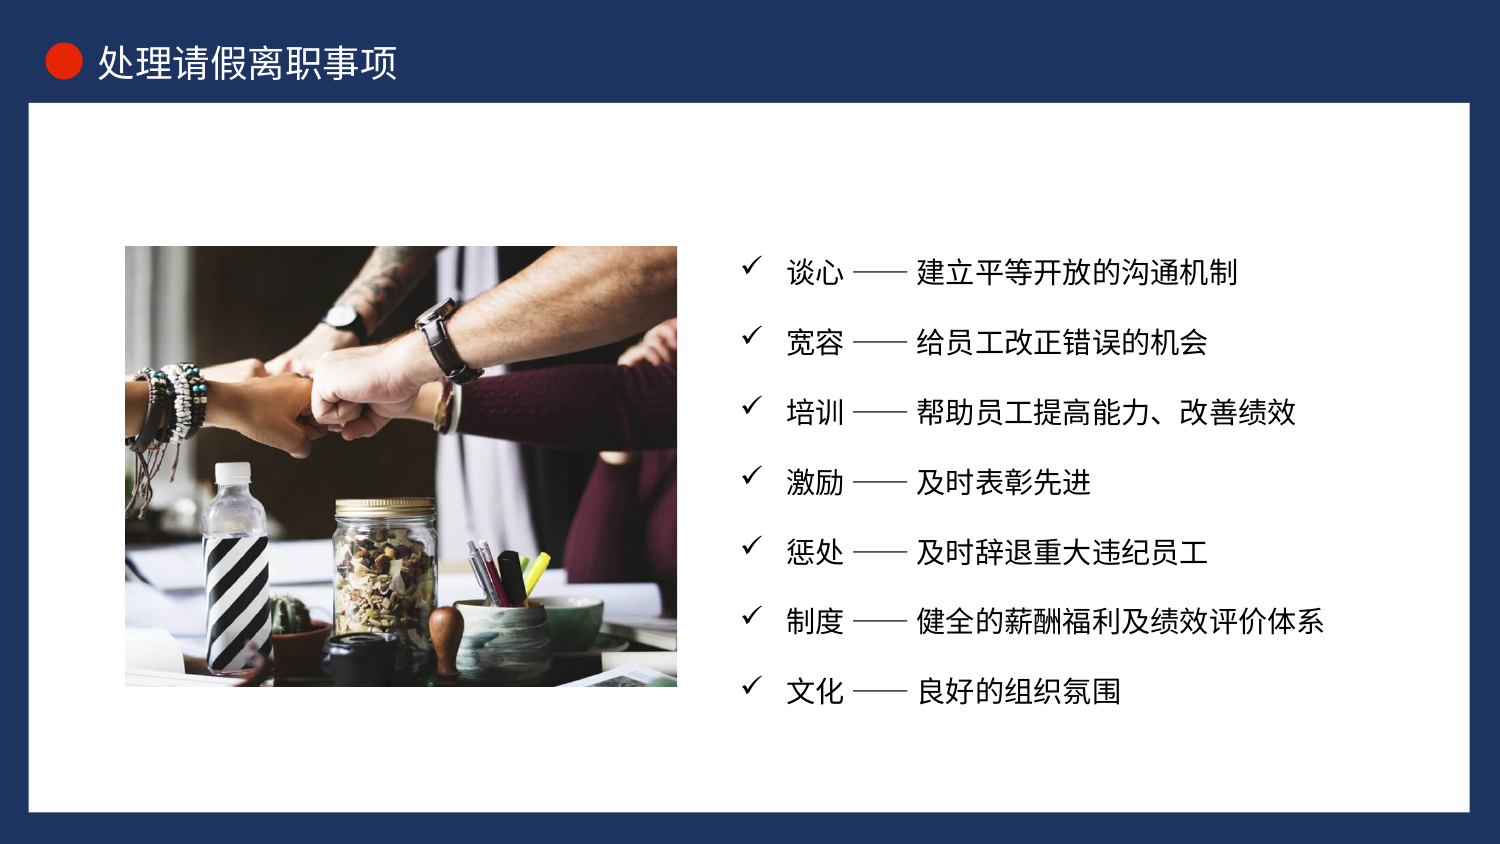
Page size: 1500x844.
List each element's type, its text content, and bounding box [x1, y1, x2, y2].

picture [124, 246, 678, 687]
text_box 谈心 —— 建立平等开放的沟通机制 宽容 —— 给员工改正错误的机会 培训 —— 帮助员工提高能力、改善绩效 激励 —— 及时表彰先进 惩处 —— 及时辞退重大违纪员工 制度 —— 健全的薪酬福利及绩效评价体系 文化 —— 良好的组织氛围 [725, 211, 1350, 717]
